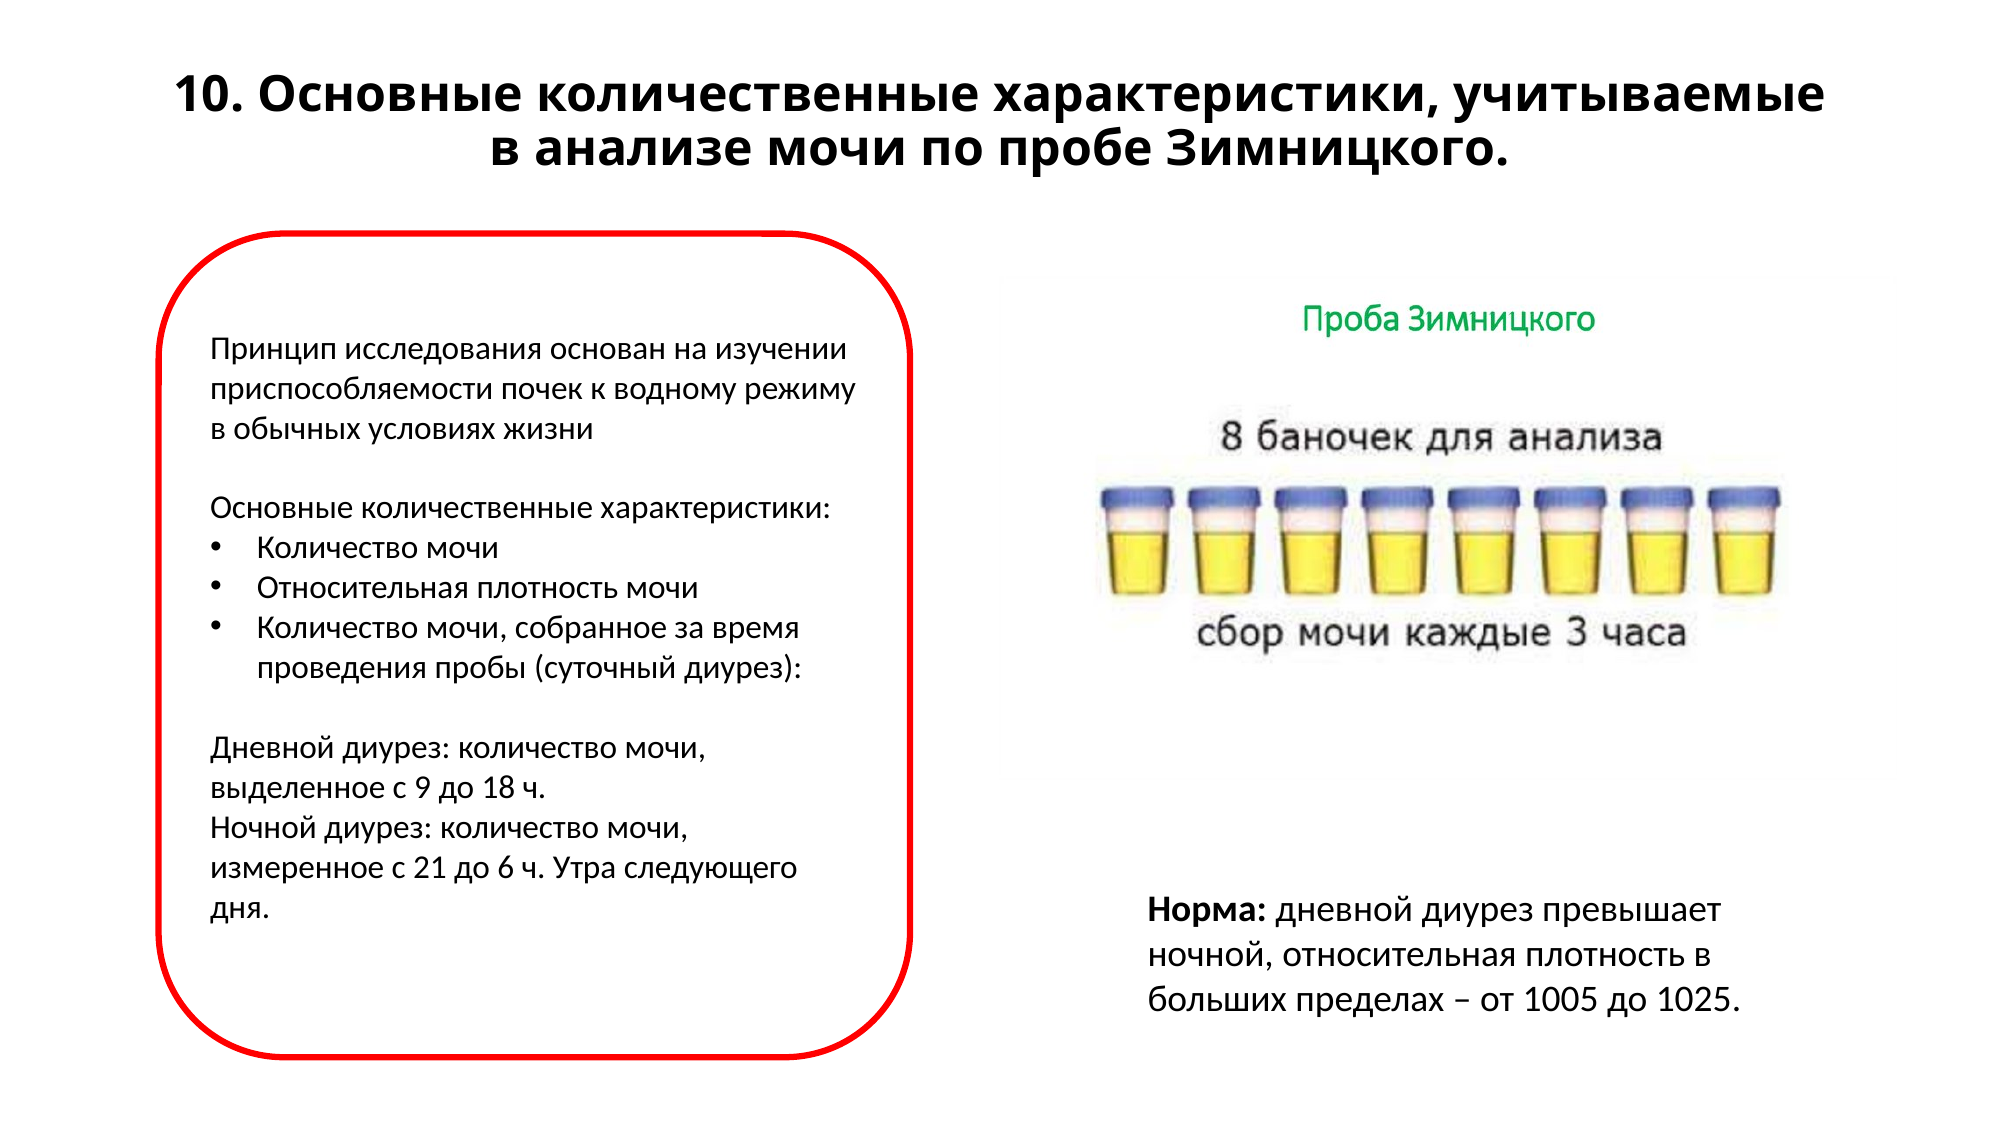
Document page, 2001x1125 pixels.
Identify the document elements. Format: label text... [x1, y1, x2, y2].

title 10. Основные количественные характеристики, учитываемые в анализе мочи по пробе Зимницкого. [137, 59, 1863, 246]
picture [999, 276, 1897, 780]
text_box Принцип исследования основан на изучении приспособляемости почек к водному режиму в обычных условиях жизни Основные количественные характеристики: Количество мочи Относительная плотность мочи Количество мочи, собранное за время проведения пробы (суточный диурез): Дневной диурез: количество мочи, выделенное с 9 до 18 ч. Ночной диурез: количество мочи, измеренное с 21 до 6 ч. Утра следующего дня. [157, 232, 912, 1059]
text_box Норма: дневной диурез превышает ночной, относительная плотность в больших пределах – от 1005 до 1025. [1132, 876, 1835, 1027]
